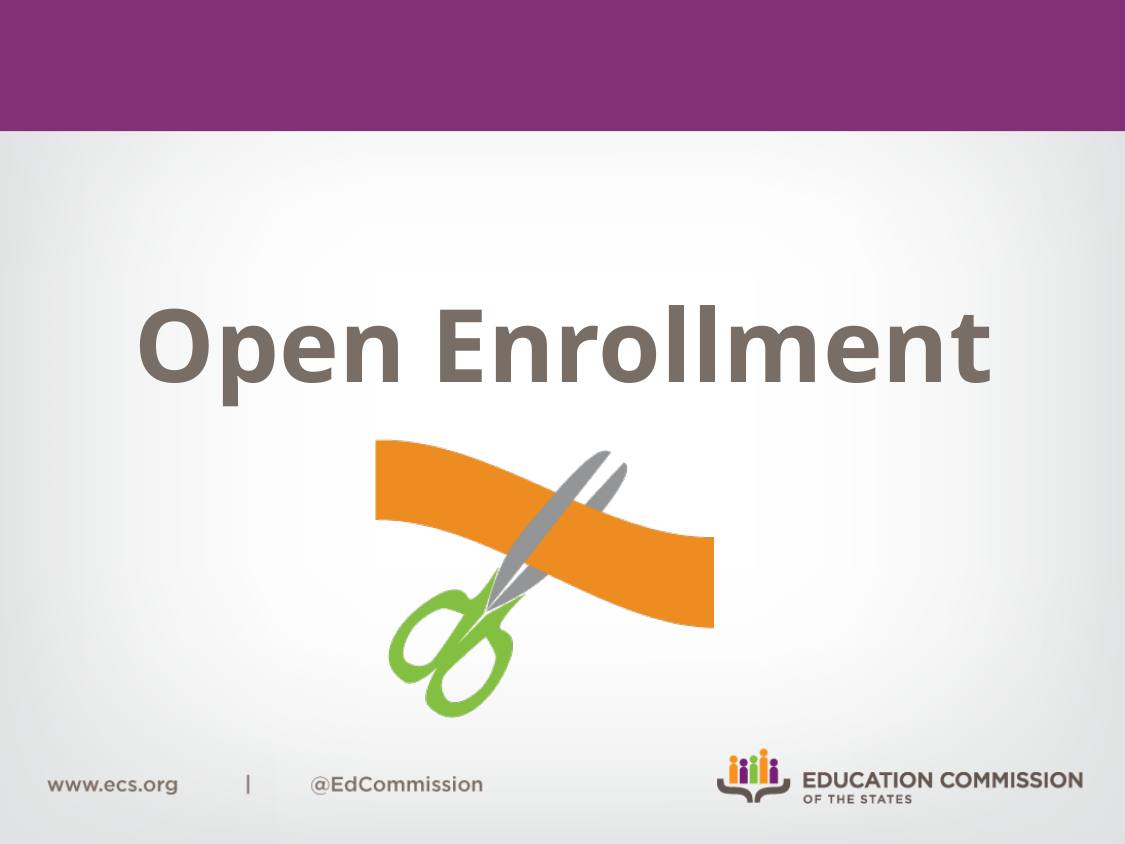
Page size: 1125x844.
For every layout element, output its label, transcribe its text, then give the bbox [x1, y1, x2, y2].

picture [0, 132, 1125, 844]
text_box [0, 0, 1125, 132]
list Open Enrollment [57, 273, 1071, 486]
